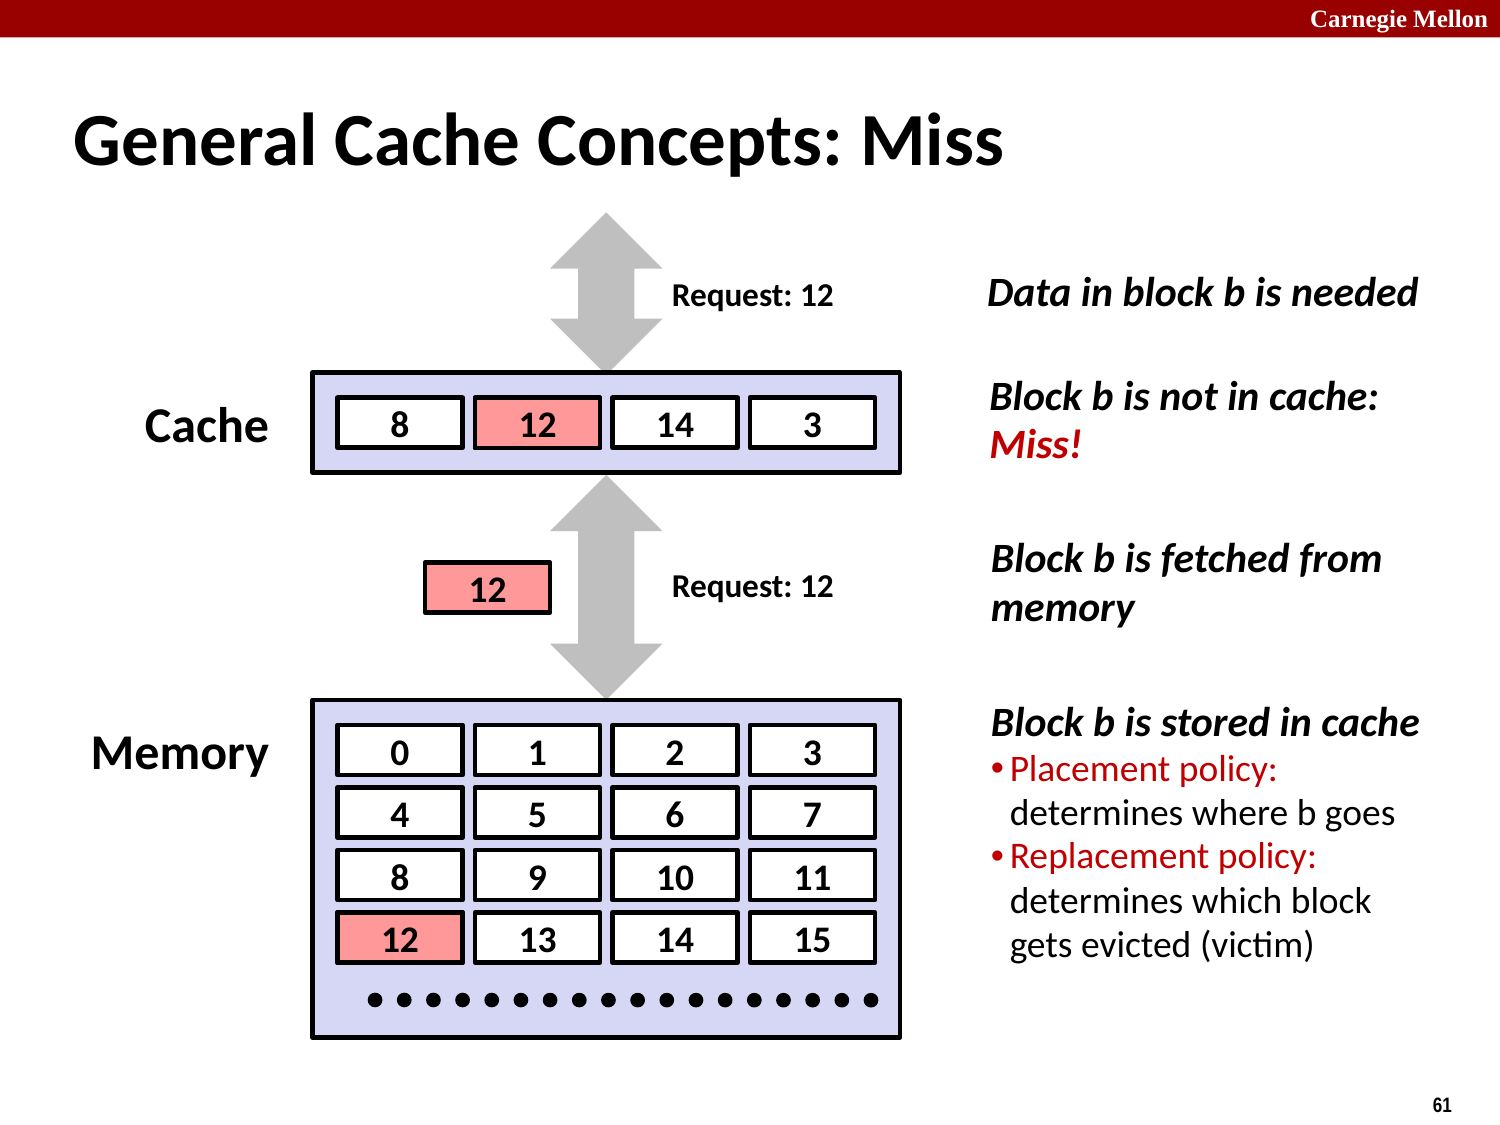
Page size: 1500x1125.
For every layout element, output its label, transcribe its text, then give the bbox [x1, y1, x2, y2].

text_box Request: 12 [656, 265, 849, 321]
text_box Block b is not in cache: Miss! [974, 363, 1395, 477]
text_box [312, 699, 900, 1038]
text_box 14 [612, 397, 738, 448]
text_box 12 [425, 562, 550, 613]
title General Cache Concepts: Miss [58, 72, 1305, 199]
text_box Data in block b is needed [972, 259, 1434, 324]
text_box 6 [612, 787, 738, 838]
text_box 3 [750, 725, 875, 775]
text_box 1 [474, 725, 600, 775]
text_box 13 [474, 912, 600, 963]
text_box 10 [612, 849, 738, 900]
text_box Request: 12 [656, 556, 849, 612]
text_box Cache [130, 385, 285, 460]
text_box 3 [750, 397, 875, 448]
text_box 11 [750, 849, 875, 900]
text_box 2 [612, 725, 738, 775]
text_box 9 [474, 849, 600, 900]
text_box 14 [612, 912, 738, 963]
text_box 8 [337, 849, 463, 900]
text_box 4 [337, 787, 463, 838]
text_box Block b is fetched from memory [976, 525, 1398, 639]
text_box Block b is stored in cache Placement policy: determines where b goes Replacement policy: determines which block gets evicted (victim) [976, 689, 1435, 974]
text_box 15 [750, 912, 875, 963]
text_box 12 [474, 397, 600, 448]
text_box Memory [75, 712, 285, 788]
text_box 8 [337, 397, 463, 448]
text_box 12 [337, 912, 463, 963]
text_box 5 [474, 787, 600, 838]
text_box [312, 372, 900, 473]
text_box 7 [750, 787, 875, 838]
text_box [549, 474, 663, 699]
text_box [549, 212, 661, 372]
text_box 0 [337, 725, 463, 775]
